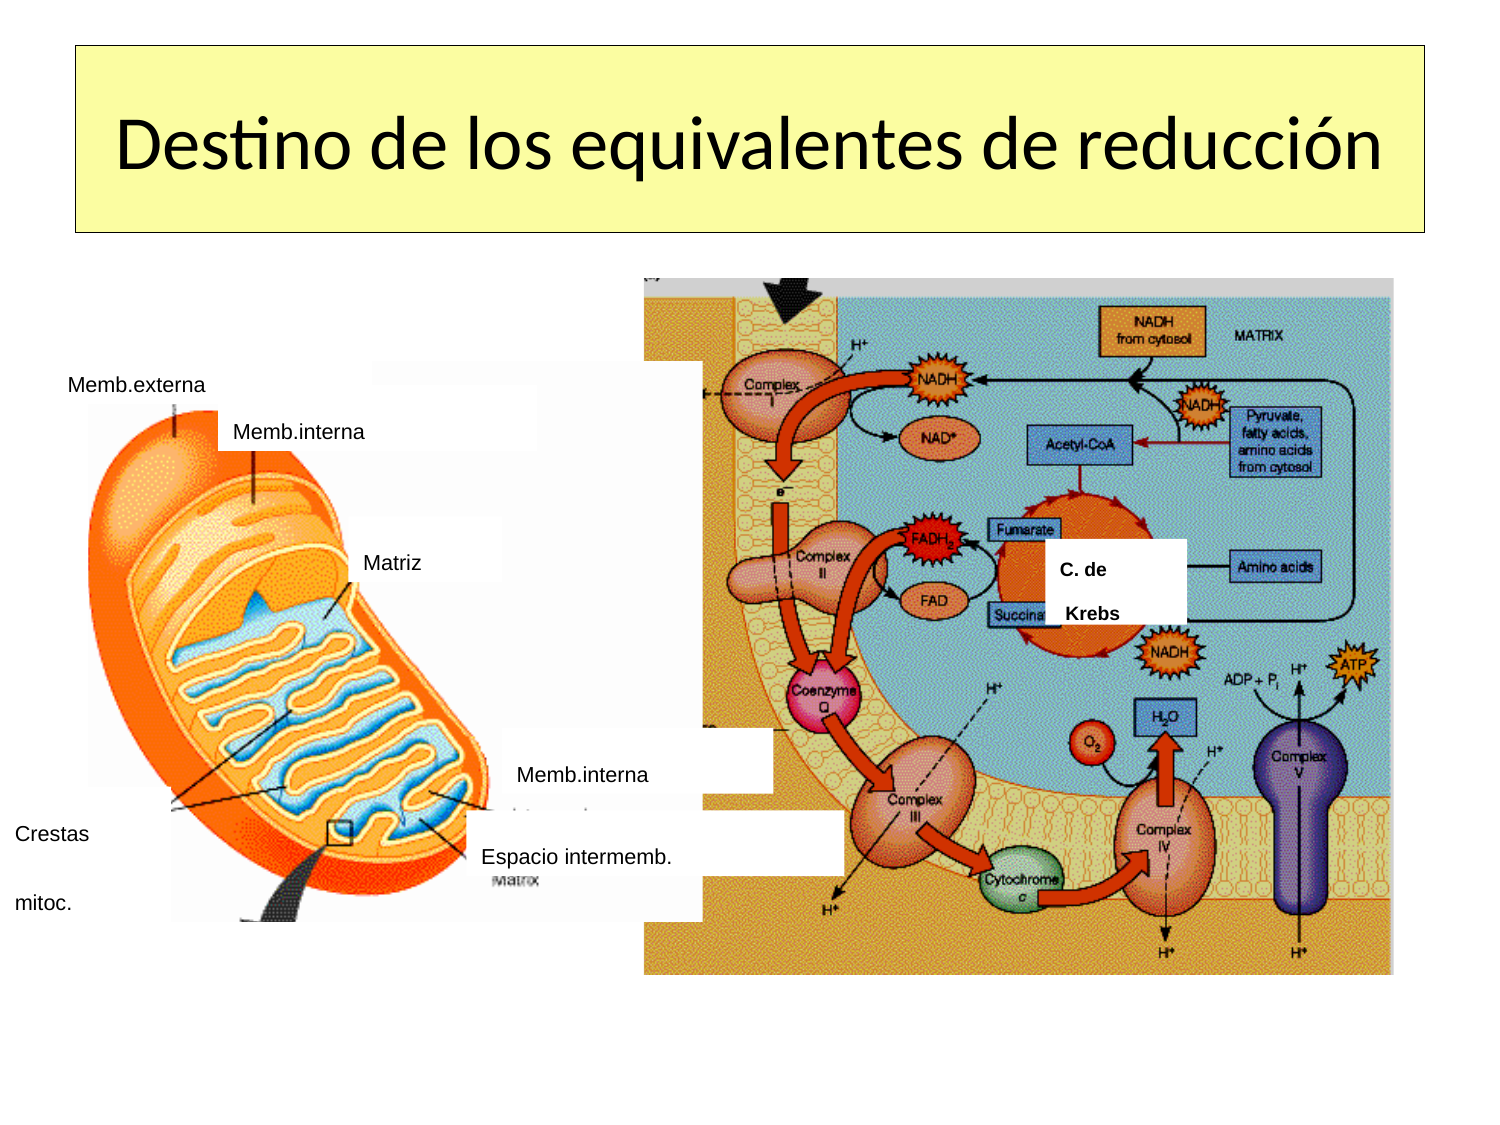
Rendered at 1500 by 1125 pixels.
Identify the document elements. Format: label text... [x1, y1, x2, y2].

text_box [643, 278, 1394, 975]
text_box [0, 337, 845, 922]
title Destino de los equivalentes de reducción [75, 45, 1425, 233]
